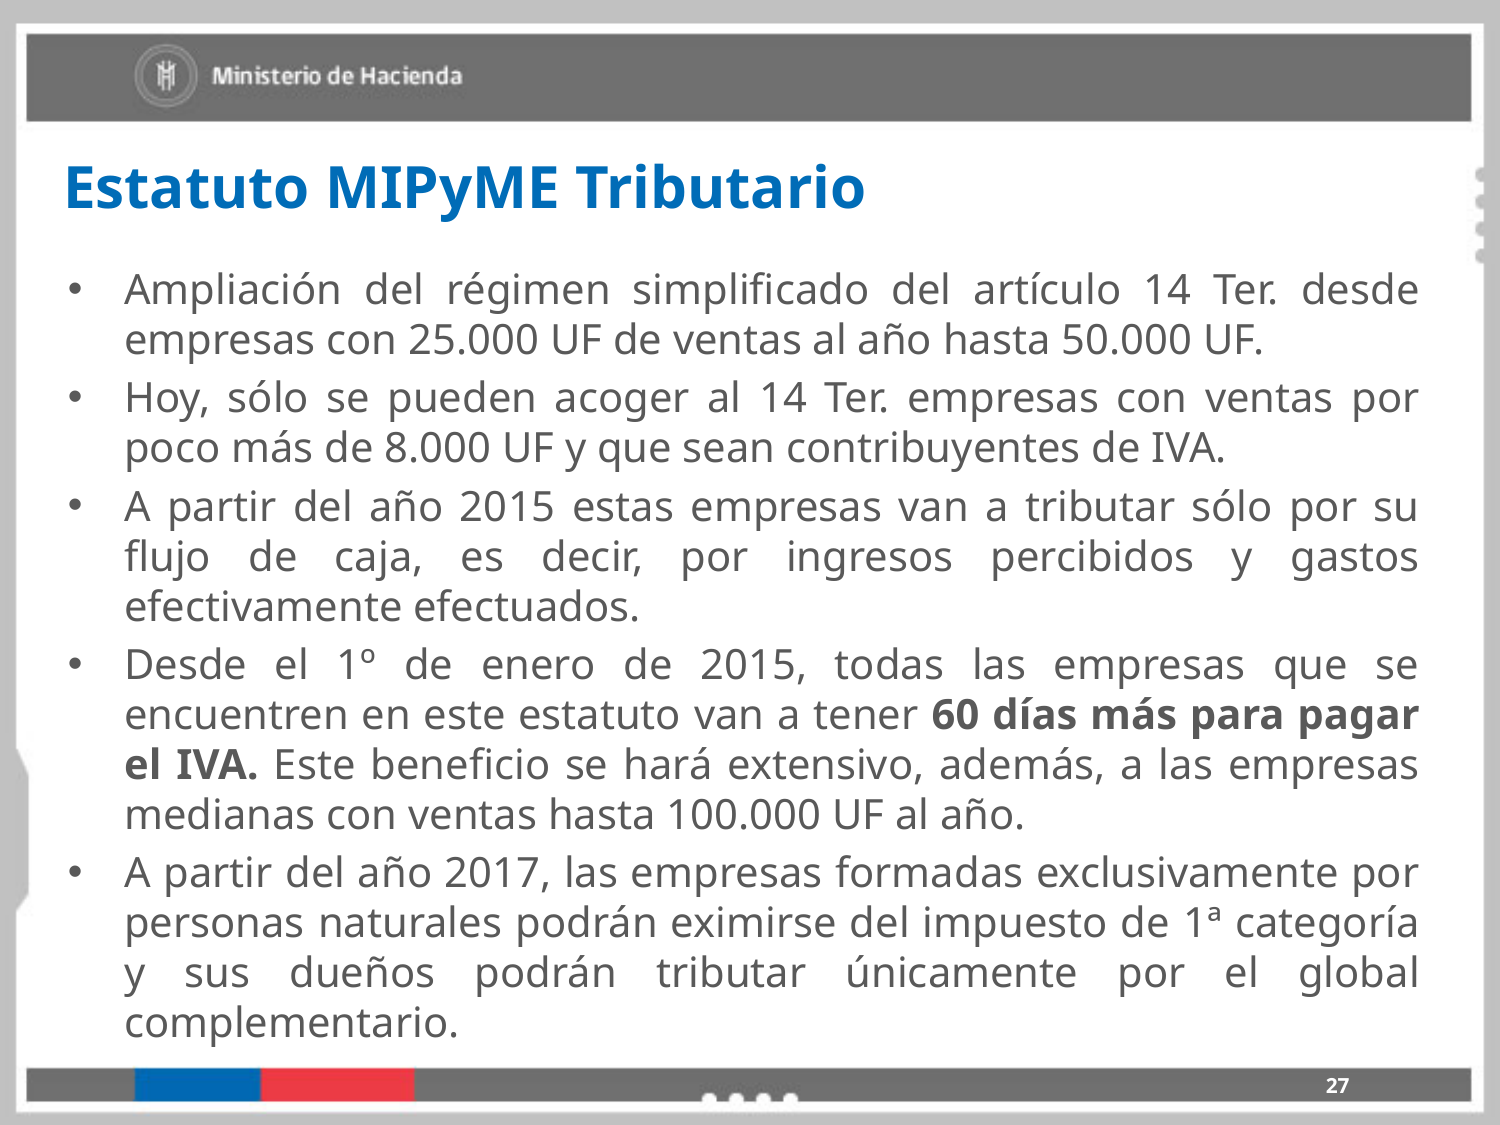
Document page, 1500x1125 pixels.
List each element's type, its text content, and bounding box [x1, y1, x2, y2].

slide_number 27 [1014, 1070, 1365, 1103]
text_box Estatuto MIPyME Tributario [48, 125, 1424, 254]
picture [0, 0, 1500, 1125]
list Ampliación del régimen simplificado del artículo 14 Ter. desde empresas con 25.000 UF de ventas al año hasta 50.000 UF. Hoy, sólo se pueden acoger al 14 Ter. empresas con ventas por poco más de 8.000 UF y que sean contribuyentes de IVA. A partir del año 2015 estas empresas van a tributar sólo por su flujo de caja, es decir, por ingresos percibidos y gastos efectivamente efectuados. Desde el 1º de enero de 2015, todas las empresas que se encuentren en este estatuto van a tener 60 días más para pagar el IVA. Este beneficio se hará extensivo, además, a las empresas medianas con ventas hasta 100.000 UF al año. A partir del año 2017, las empresas formadas exclusivamente por personas naturales podrán eximirse del impuesto de 1ª categoría y sus dueños podrán tributar únicamente por el global complementario. [53, 255, 1436, 1024]
